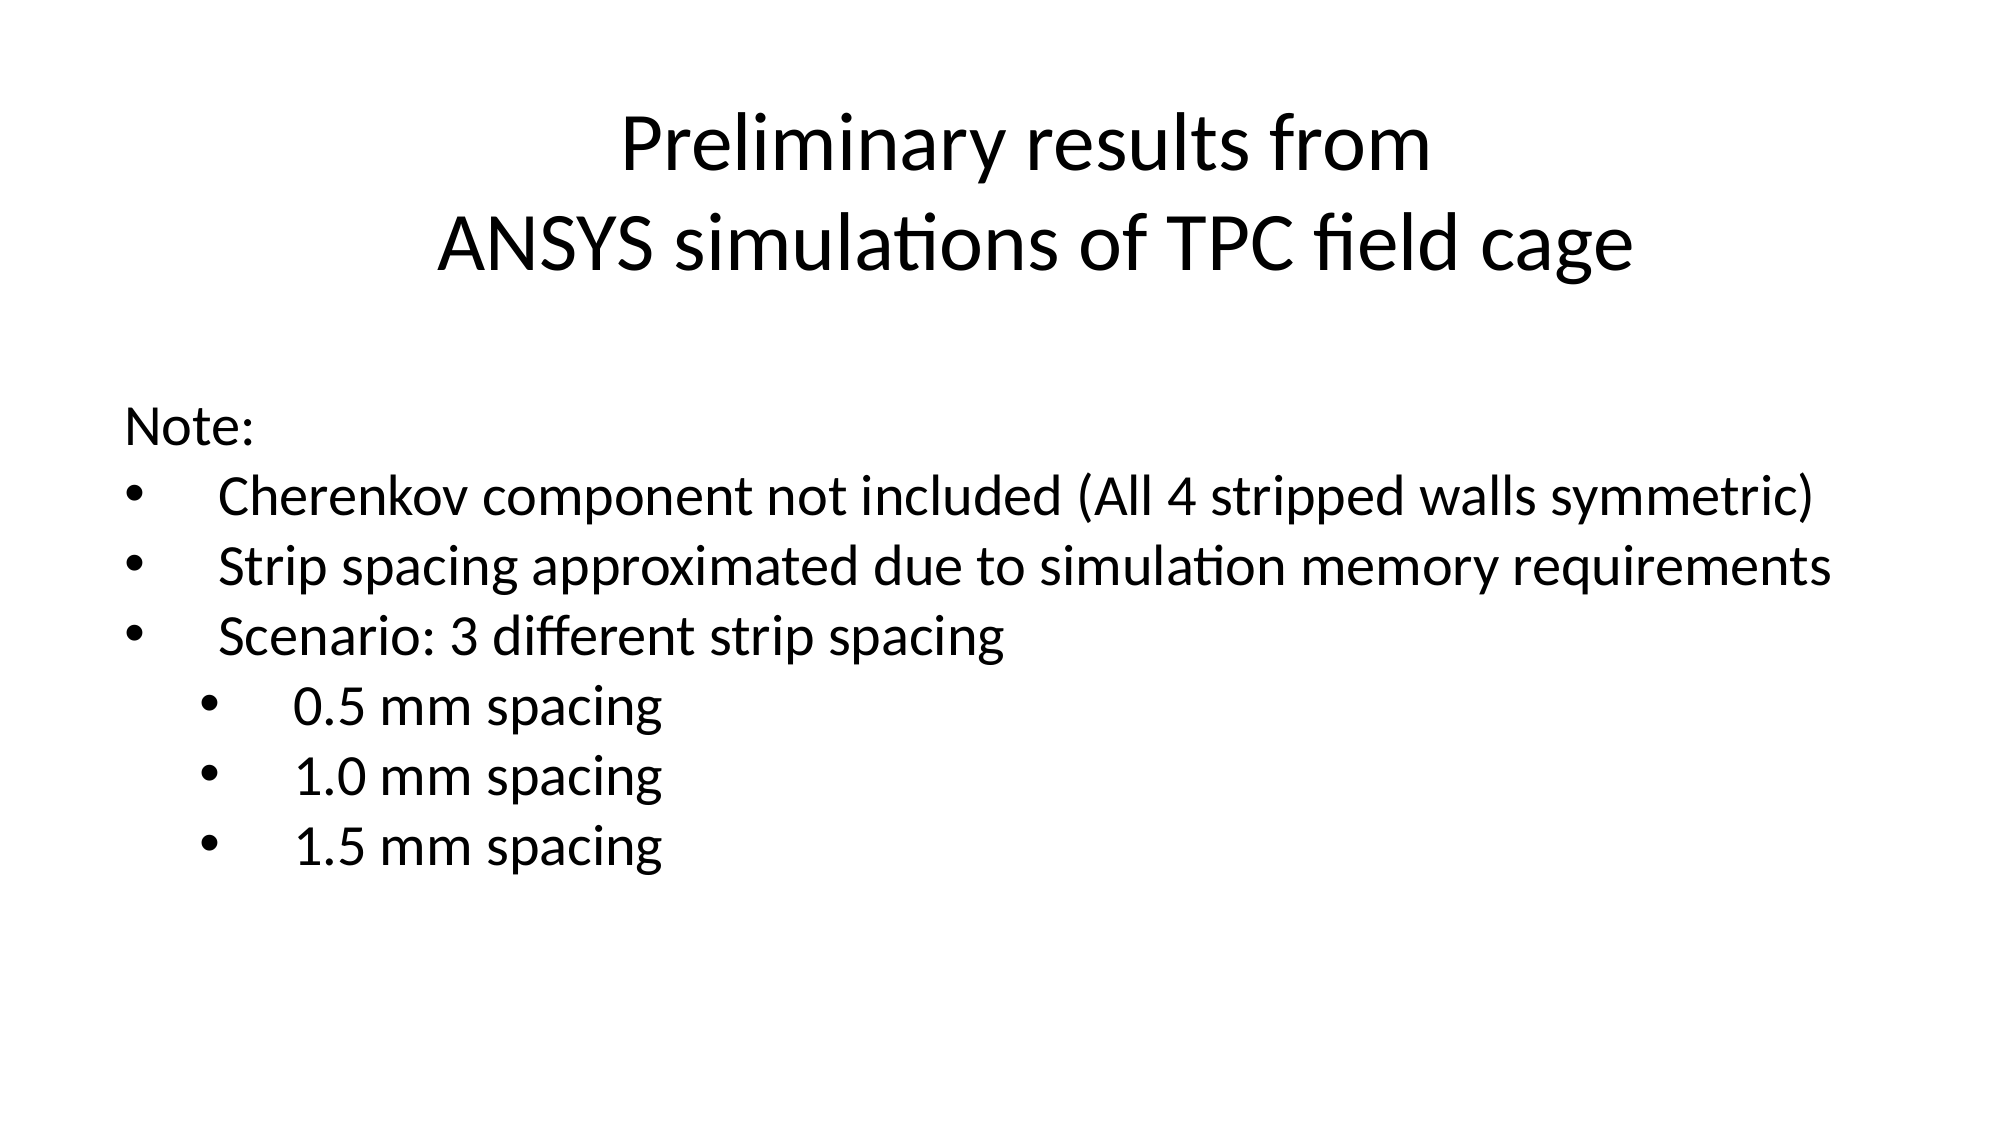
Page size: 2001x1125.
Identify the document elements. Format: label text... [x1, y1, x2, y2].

text_box Preliminary results from ANSYS simulations of TPC field cage Note: Cherenkov component not included (All 4 stripped walls symmetric) Strip spacing approximated due to simulation memory requirements Scenario: 3 different strip spacing 0.5 mm spacing 1.0 mm spacing 1.5 mm spacing [109, 79, 1964, 885]
